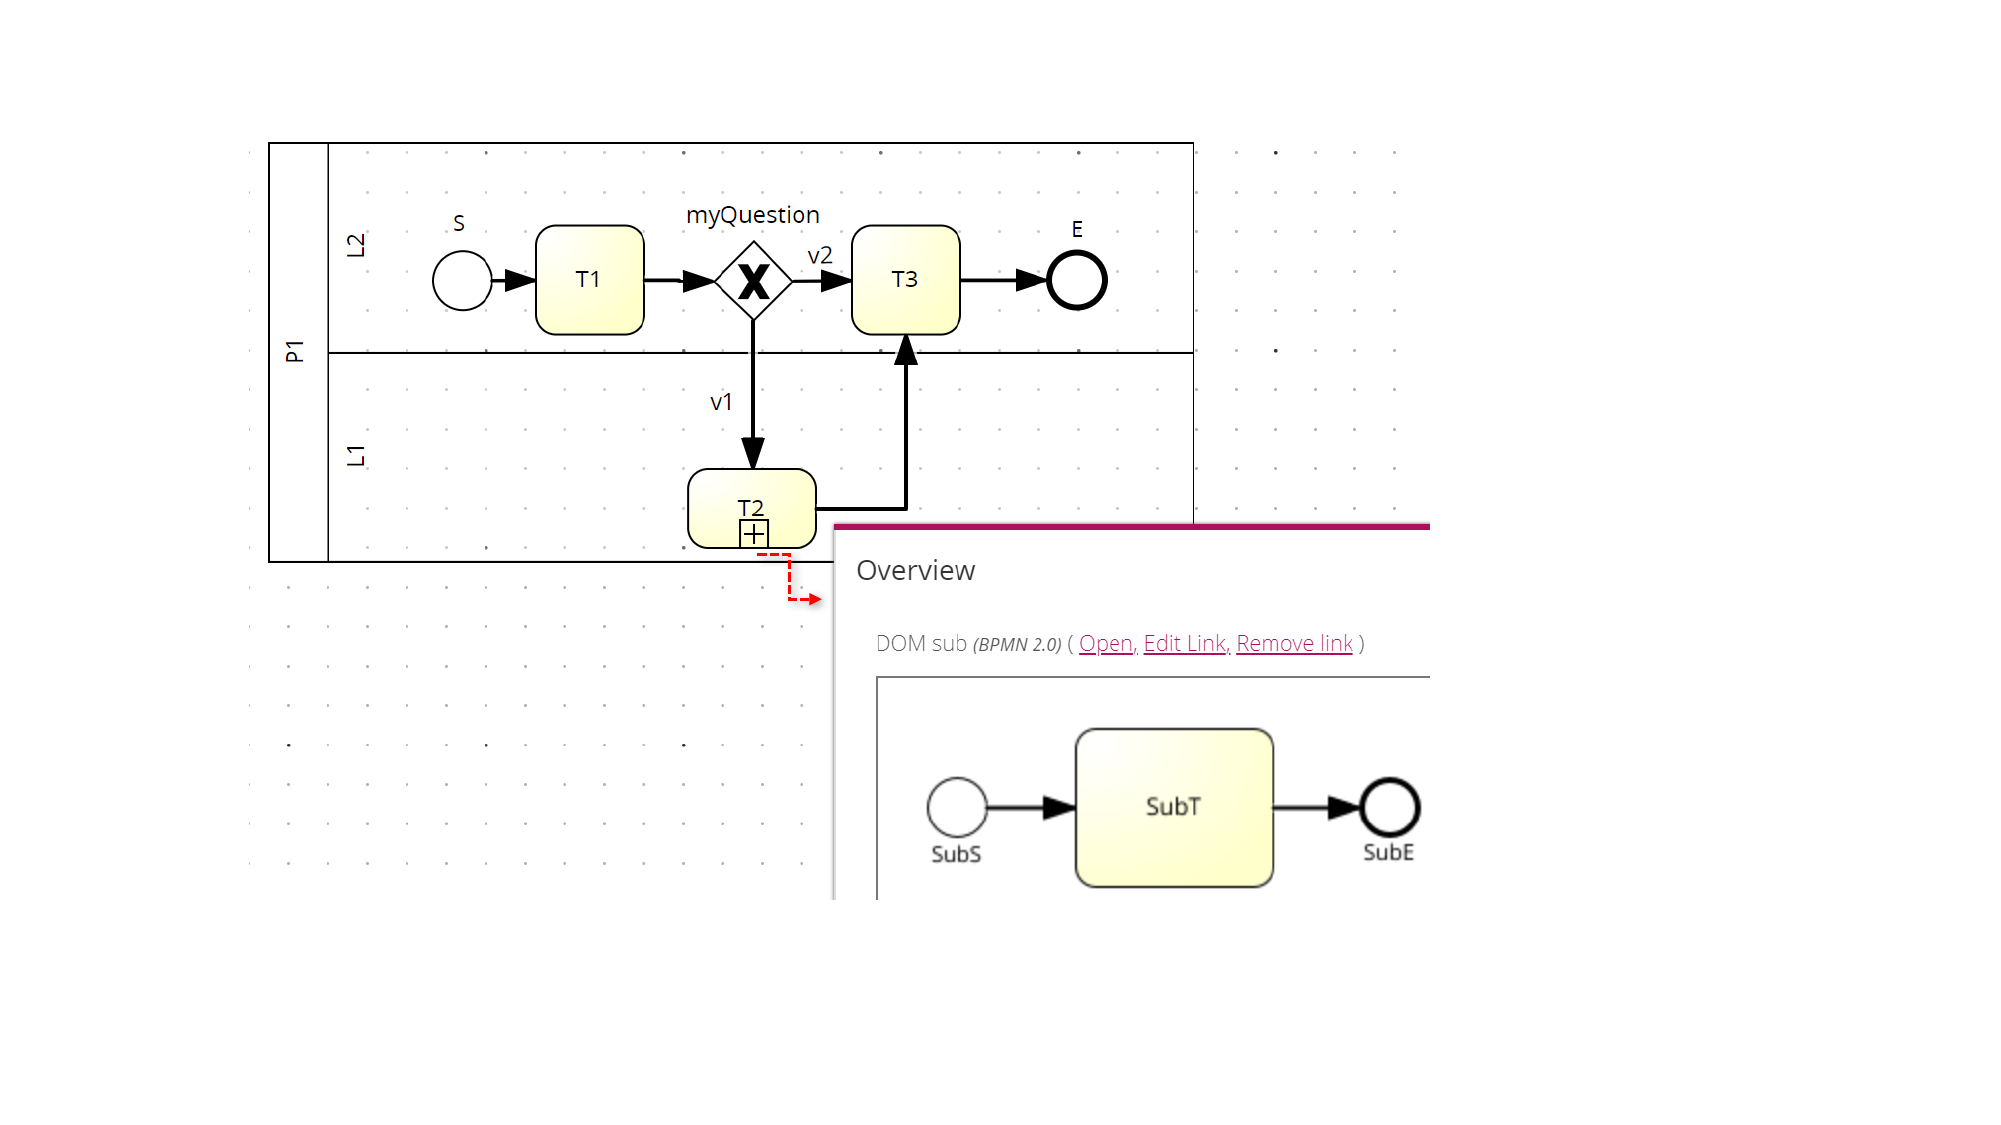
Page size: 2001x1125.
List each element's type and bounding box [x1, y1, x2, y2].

picture [248, 127, 1430, 901]
text_box [756, 553, 823, 600]
